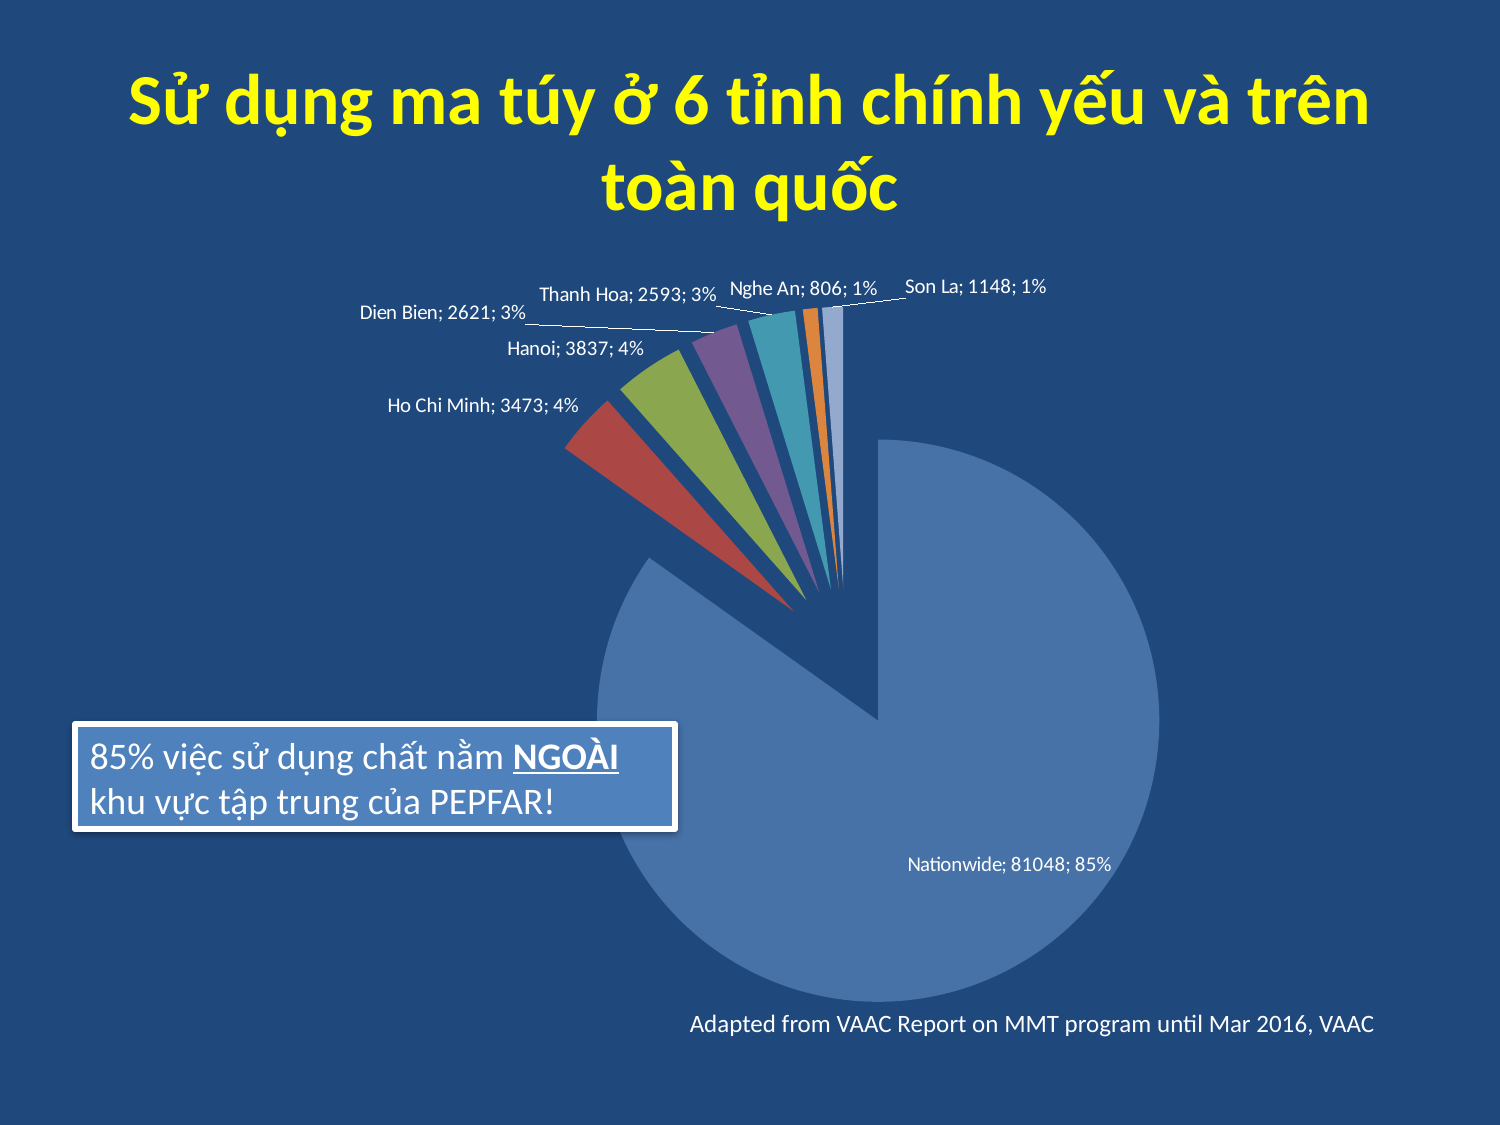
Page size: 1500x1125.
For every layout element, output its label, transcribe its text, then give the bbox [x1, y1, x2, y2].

text_box Adapted from VAAC Report on MMT program until Mar 2016, VAAC [675, 1033, 1475, 1045]
chart [62, 262, 1476, 1026]
title Sử dụng ma túy ở 6 tỉnh chính yếu và trên toàn quốc [75, 45, 1425, 233]
